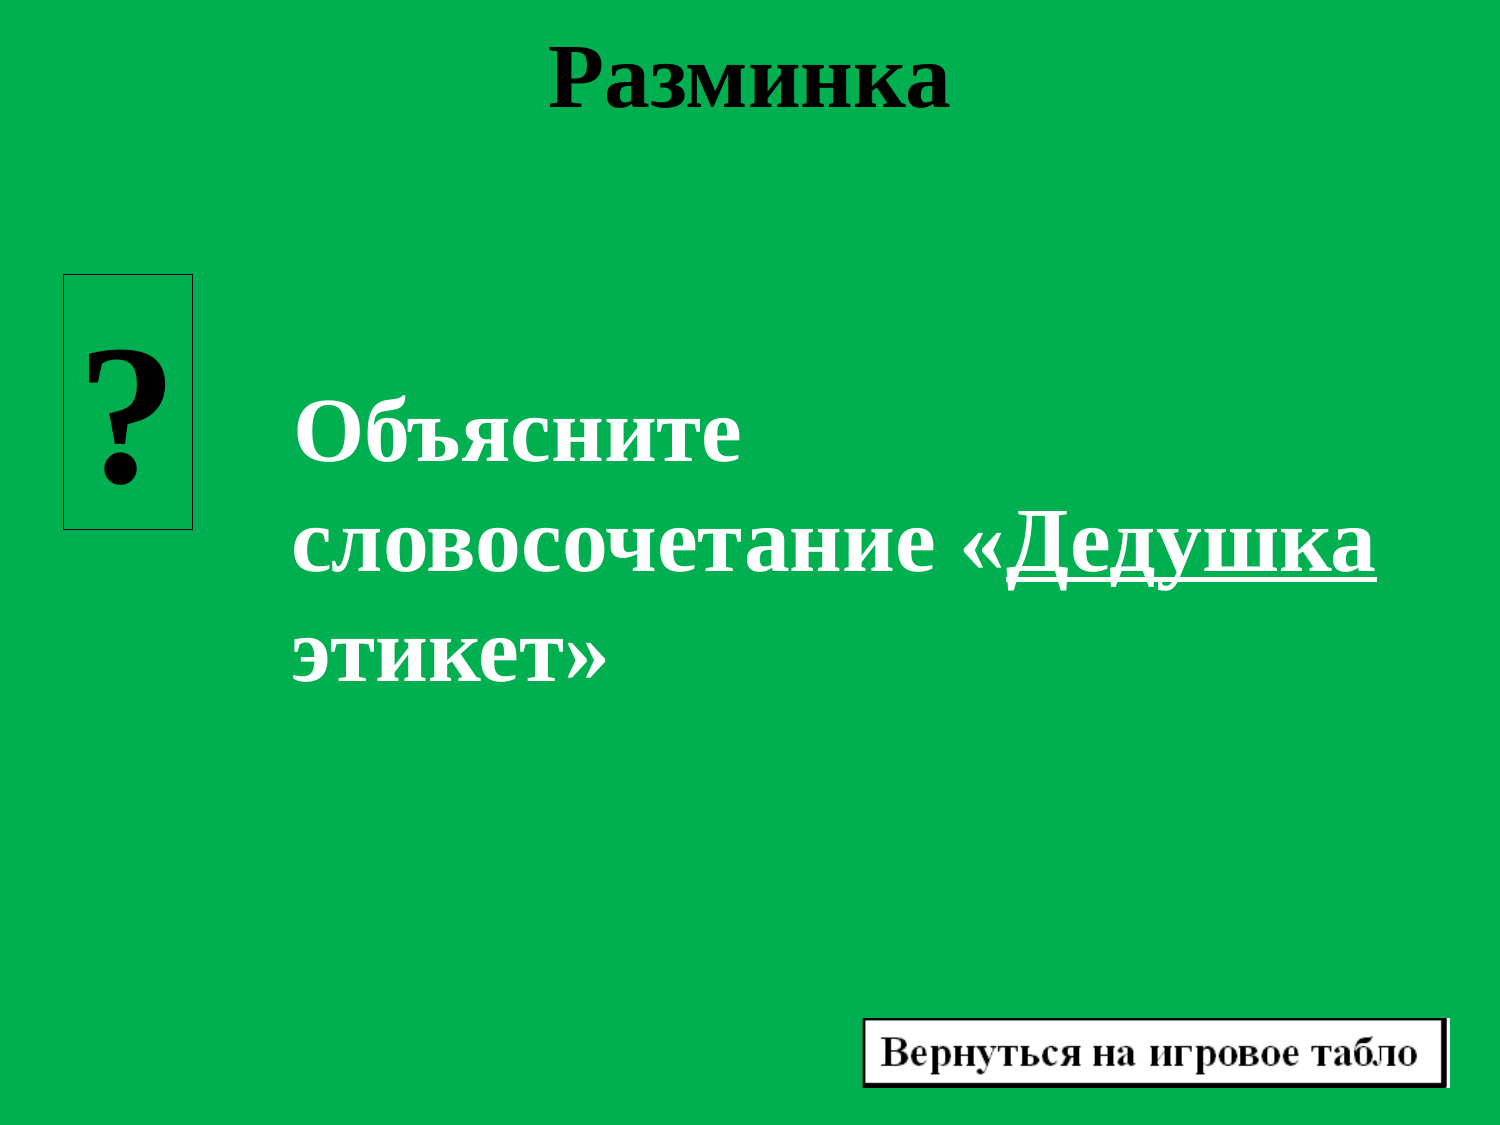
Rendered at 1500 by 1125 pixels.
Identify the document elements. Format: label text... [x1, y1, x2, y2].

title Разминка [75, 0, 1425, 143]
picture [862, 1018, 1451, 1088]
text_box ? [63, 274, 193, 530]
list Объясните словосочетание «Дедушка этикет» [262, 362, 1425, 1005]
